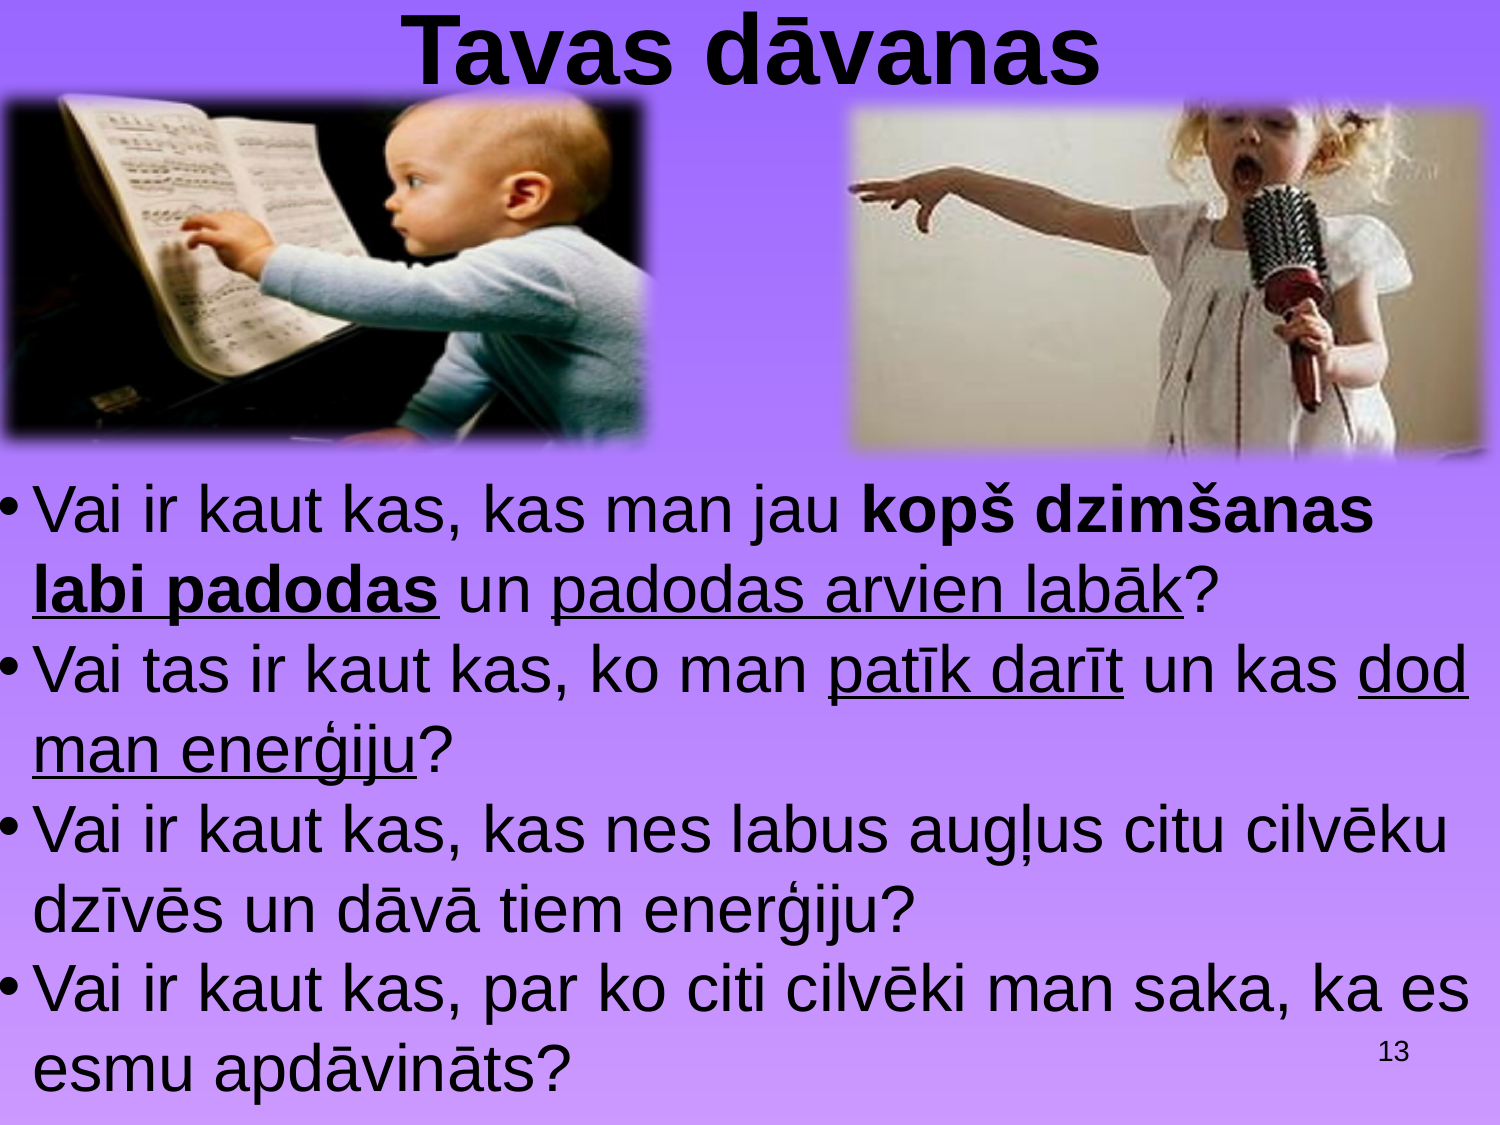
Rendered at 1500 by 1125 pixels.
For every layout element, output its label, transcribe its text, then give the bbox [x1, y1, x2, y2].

text_box Vai ir kaut kas, kas man jau kopš dzimšanas labi padodas un padodas arvien labāk? Vai tas ir kaut kas, ko man patīk darīt un kas dod man enerģiju? Vai ir kaut kas, kas nes labus augļus citu cilvēku dzīvēs un dāvā tiem enerģiju? Vai ir kaut kas, par ko citi cilvēki man saka, ka es esmu apdāvināts? [0, 458, 1500, 1125]
picture [832, 89, 1500, 469]
picture [0, 80, 661, 457]
text_box Tavas dāvanas [0, 0, 1500, 91]
